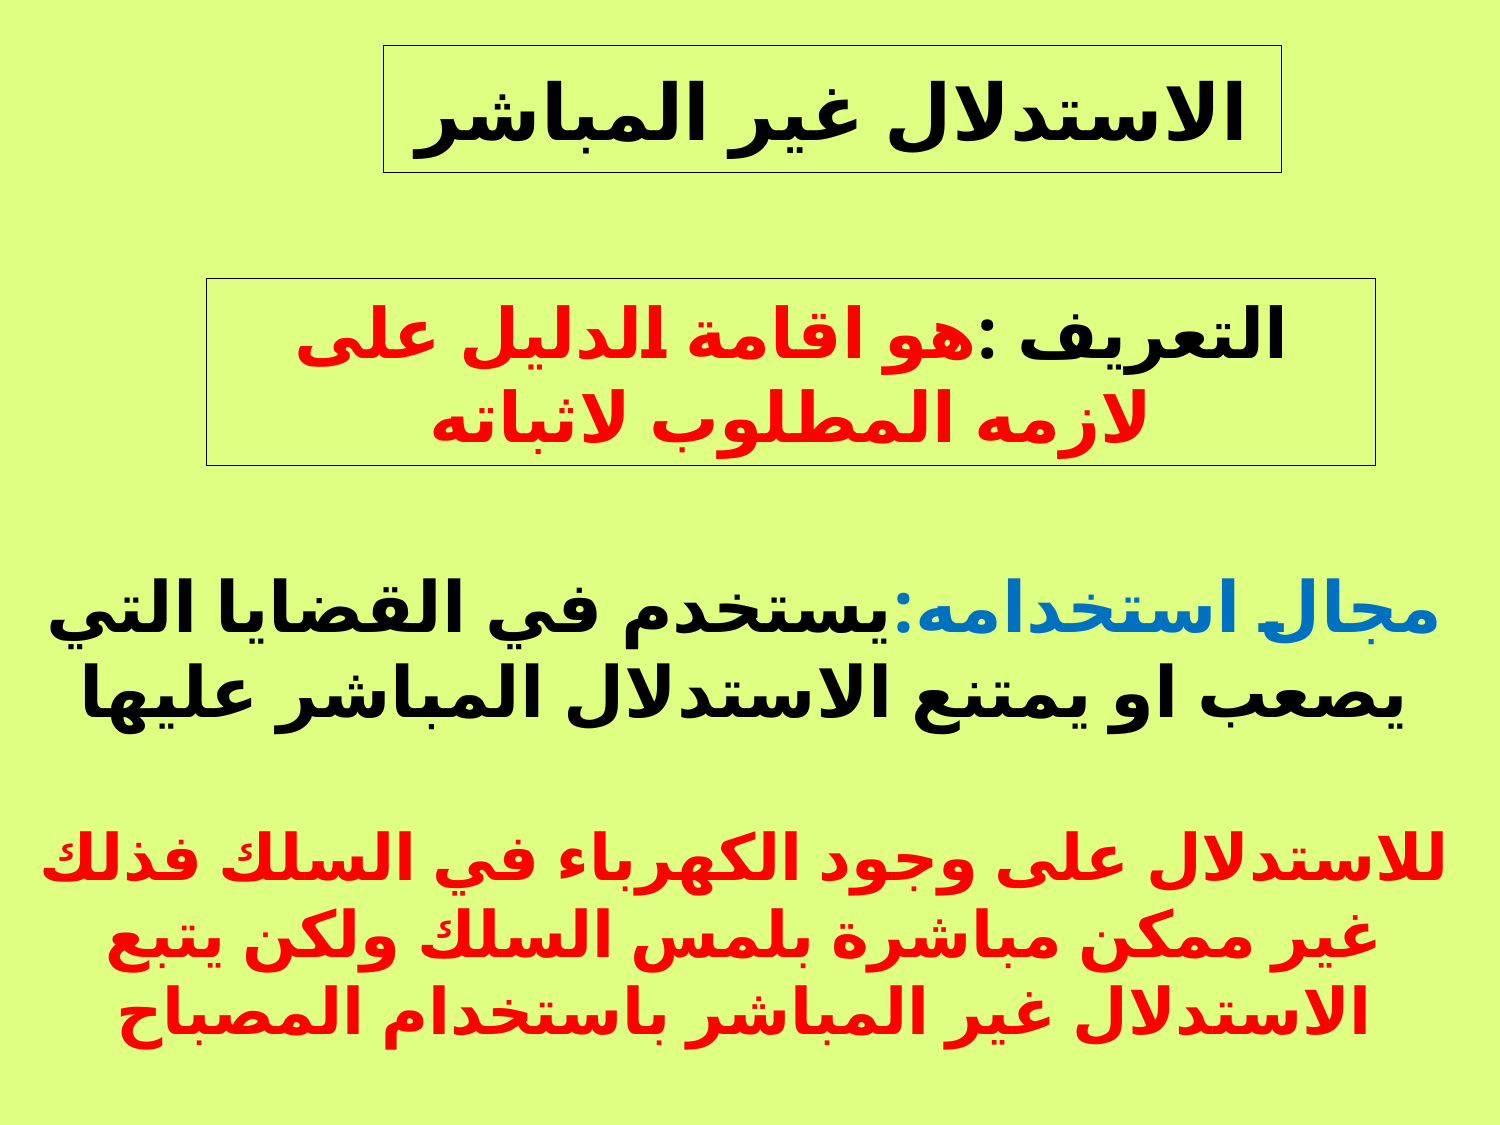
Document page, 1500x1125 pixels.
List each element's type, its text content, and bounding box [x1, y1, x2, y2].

text_box التعريف :هو اقامة الدليل على لازمه المطلوب لاثباته [206, 278, 1376, 466]
title الاستدلال غير المباشر [383, 45, 1282, 173]
text_box مجال استخدامه:يستخدم في القضايا التي يصعب او يمتنع الاستدلال المباشر عليها للاستدلال على وجود الكهرباء في السلك فذلك غير ممكن مباشرة بلمس السلك ولكن يتبع الاستدلال غير المباشر باستخدام المصباح [17, 550, 1471, 1059]
